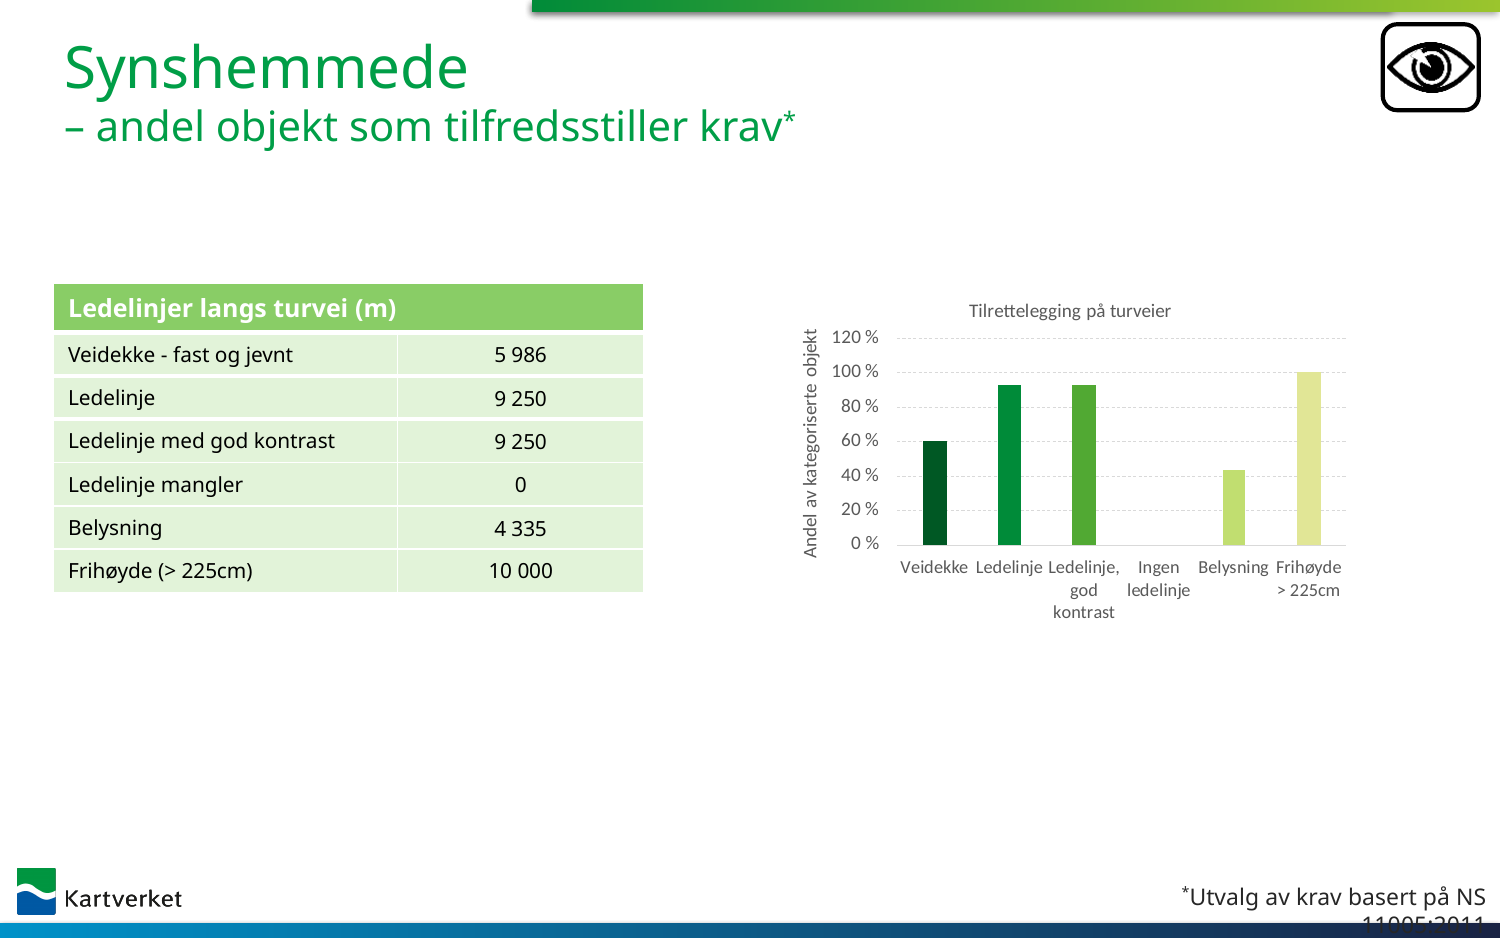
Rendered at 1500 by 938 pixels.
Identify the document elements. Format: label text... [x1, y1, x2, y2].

table_cell 4 335 [398, 507, 643, 548]
table_cell Ledelinje med god kontrast [54, 421, 397, 462]
table_cell 0 [398, 463, 643, 505]
picture [791, 291, 1349, 630]
table_header Ledelinjer langs turvei (m) [54, 284, 643, 330]
table_cell Frihøyde (> 225cm) [54, 550, 397, 592]
table_cell Belysning [54, 507, 397, 548]
text_box *Utvalg av krav basert på NS 11005:2011 [1068, 873, 1500, 938]
table_cell Ledelinje mangler [54, 463, 397, 505]
text_box Synshemmede – andel objekt som tilfredsstiller krav* [49, 24, 1431, 158]
table_cell 5 986 [398, 335, 643, 374]
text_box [1382, 24, 1480, 111]
table_cell Veidekke - fast og jevnt [54, 335, 397, 374]
table_cell 10 000 [398, 550, 643, 592]
table_cell 9 250 [398, 378, 643, 417]
table_cell Ledelinje [54, 378, 397, 417]
table_cell 9 250 [398, 421, 643, 462]
